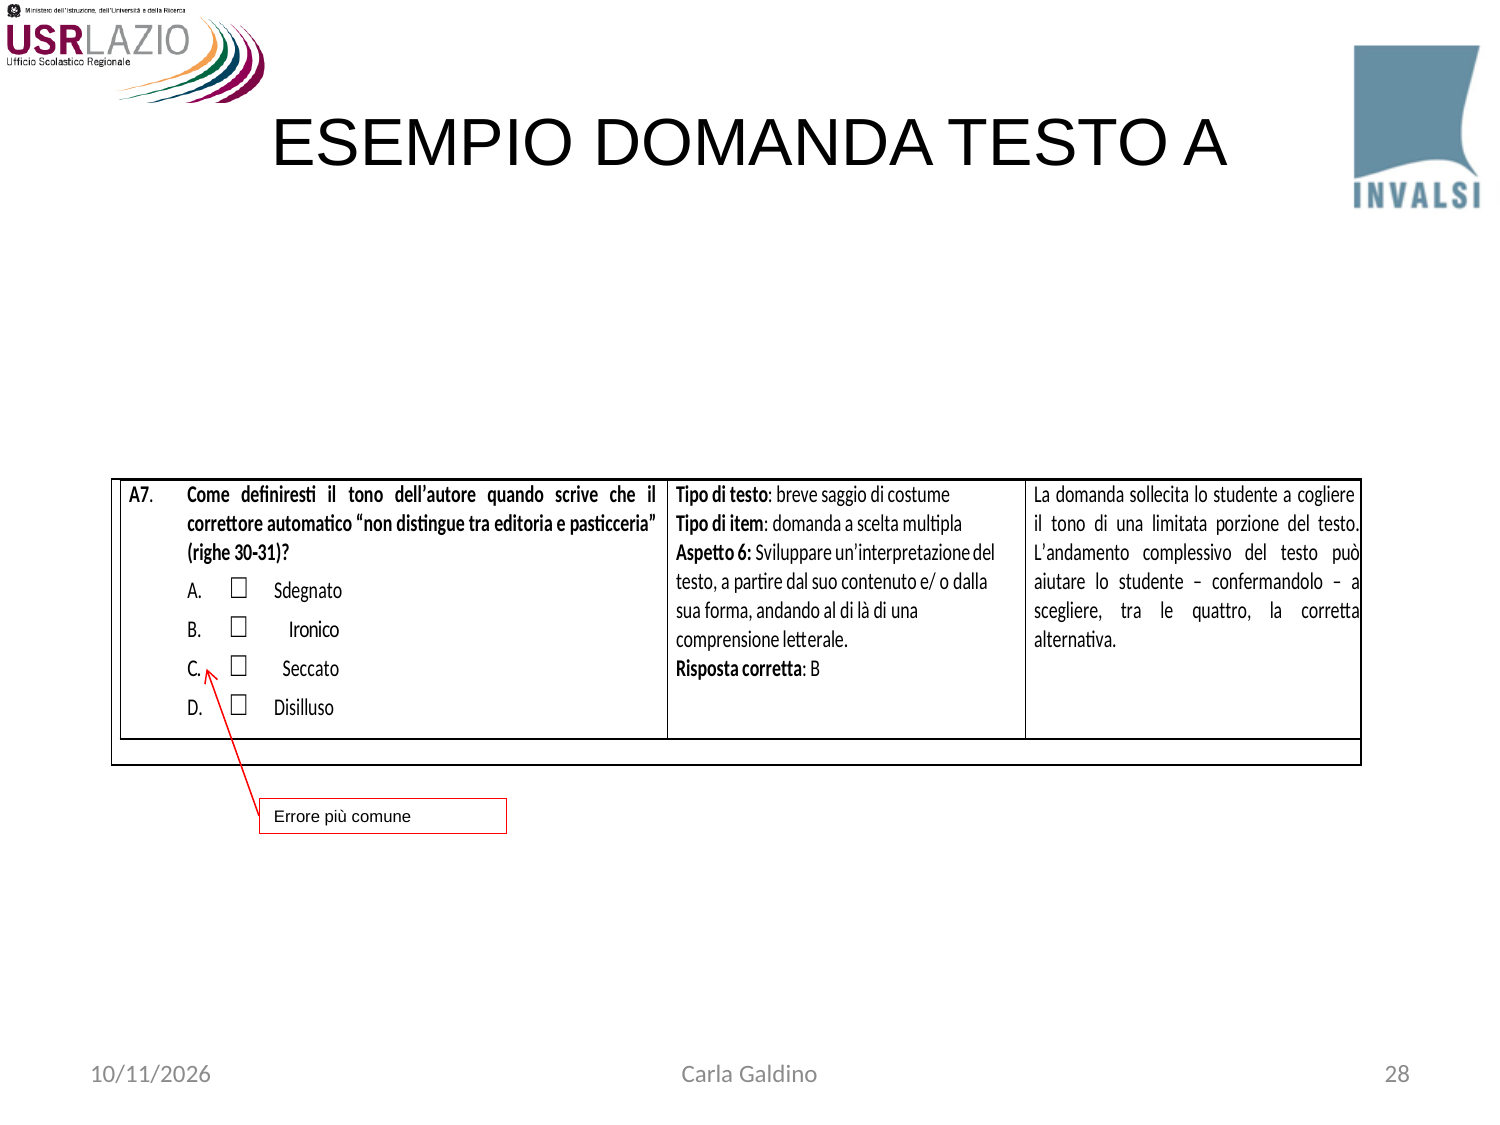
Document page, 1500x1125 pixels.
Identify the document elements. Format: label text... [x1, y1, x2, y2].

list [111, 479, 1361, 765]
picture [0, 0, 267, 104]
title ESEMPIO DOMANDA TESTO A [75, 45, 1425, 233]
slide_number 28 [1074, 1042, 1425, 1103]
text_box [206, 668, 260, 817]
picture [1345, 30, 1500, 224]
text_box Errore più comune [259, 798, 507, 834]
footer Carla Galdino [512, 1042, 988, 1103]
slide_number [75, 1042, 425, 1103]
